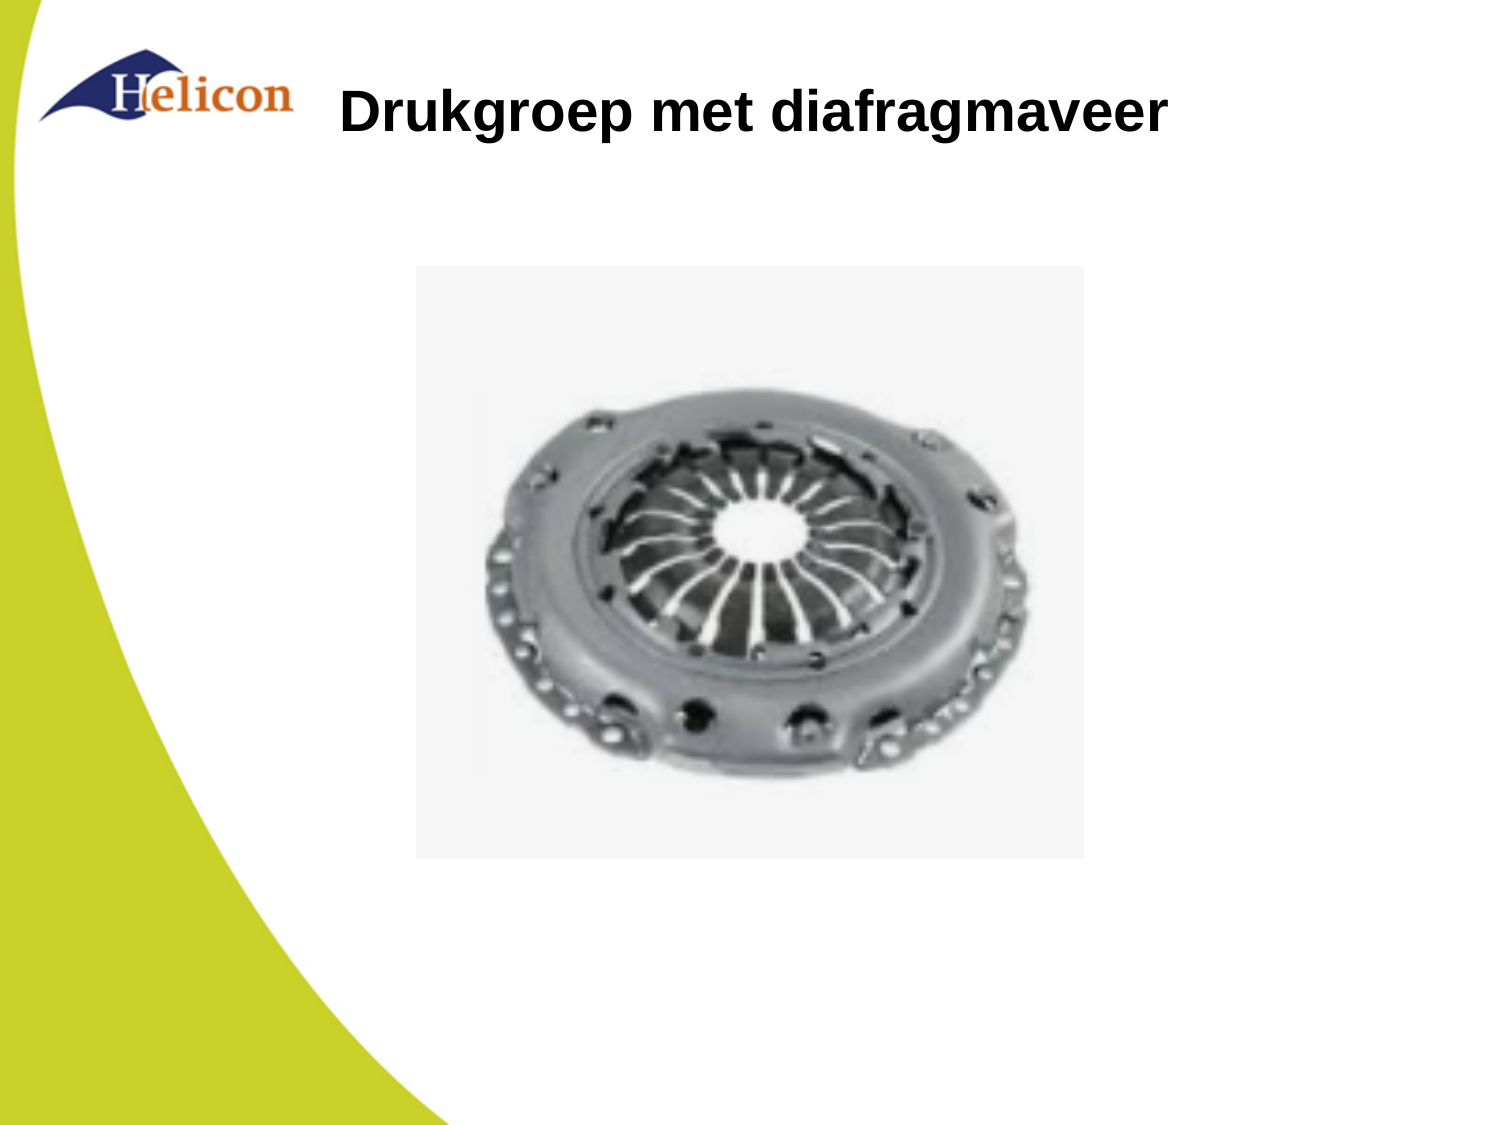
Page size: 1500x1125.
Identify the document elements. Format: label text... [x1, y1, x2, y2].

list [416, 266, 1084, 859]
picture [0, 0, 1500, 1125]
title Drukgroep met diafragmaveer [324, 54, 1415, 161]
